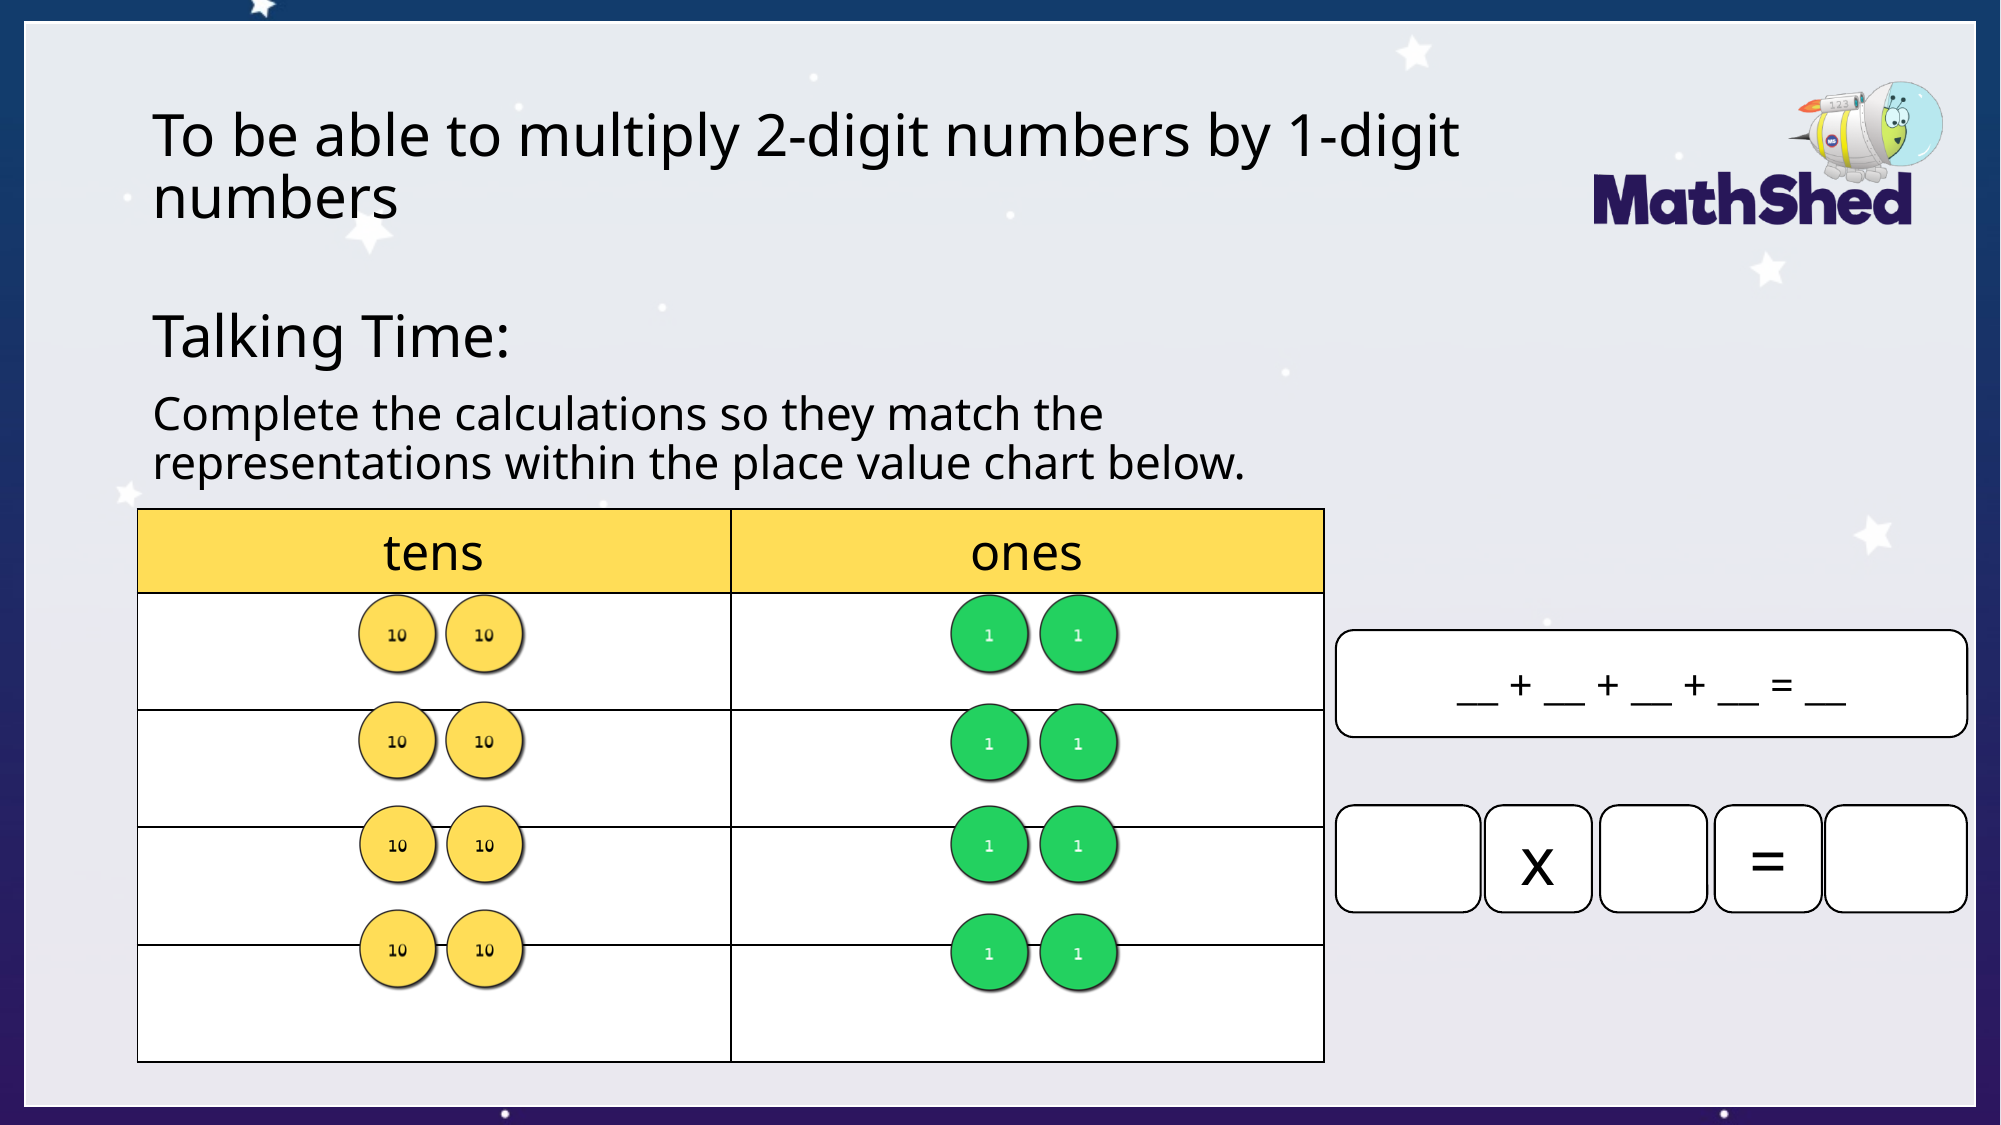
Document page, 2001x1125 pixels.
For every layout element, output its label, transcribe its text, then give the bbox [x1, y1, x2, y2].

table_cell [138, 828, 730, 944]
text_box 22 [1334, 804, 1482, 914]
picture [0, 0, 2001, 1125]
table_header tens [138, 510, 730, 592]
text_box 4 [1599, 804, 1709, 914]
title To be able to multiply 2-digit numbers by 1-digit numbers [137, 59, 1578, 278]
text_box __ + __ + __ + __ = __ [1334, 629, 1969, 739]
table_cell [732, 828, 1323, 944]
table_cell [732, 946, 1323, 1061]
table_cell [138, 594, 730, 709]
table_cell [732, 711, 1323, 826]
table_cell [138, 711, 730, 826]
text_box 88 [1824, 804, 1968, 914]
table_cell [732, 594, 1323, 709]
table_header ones [732, 510, 1323, 592]
text_box = [1713, 804, 1823, 914]
text_box x [1483, 804, 1593, 914]
list Talking Time: Complete the calculations so they match the representations within the place value chart below. [137, 299, 1324, 508]
table_cell [138, 946, 730, 1061]
